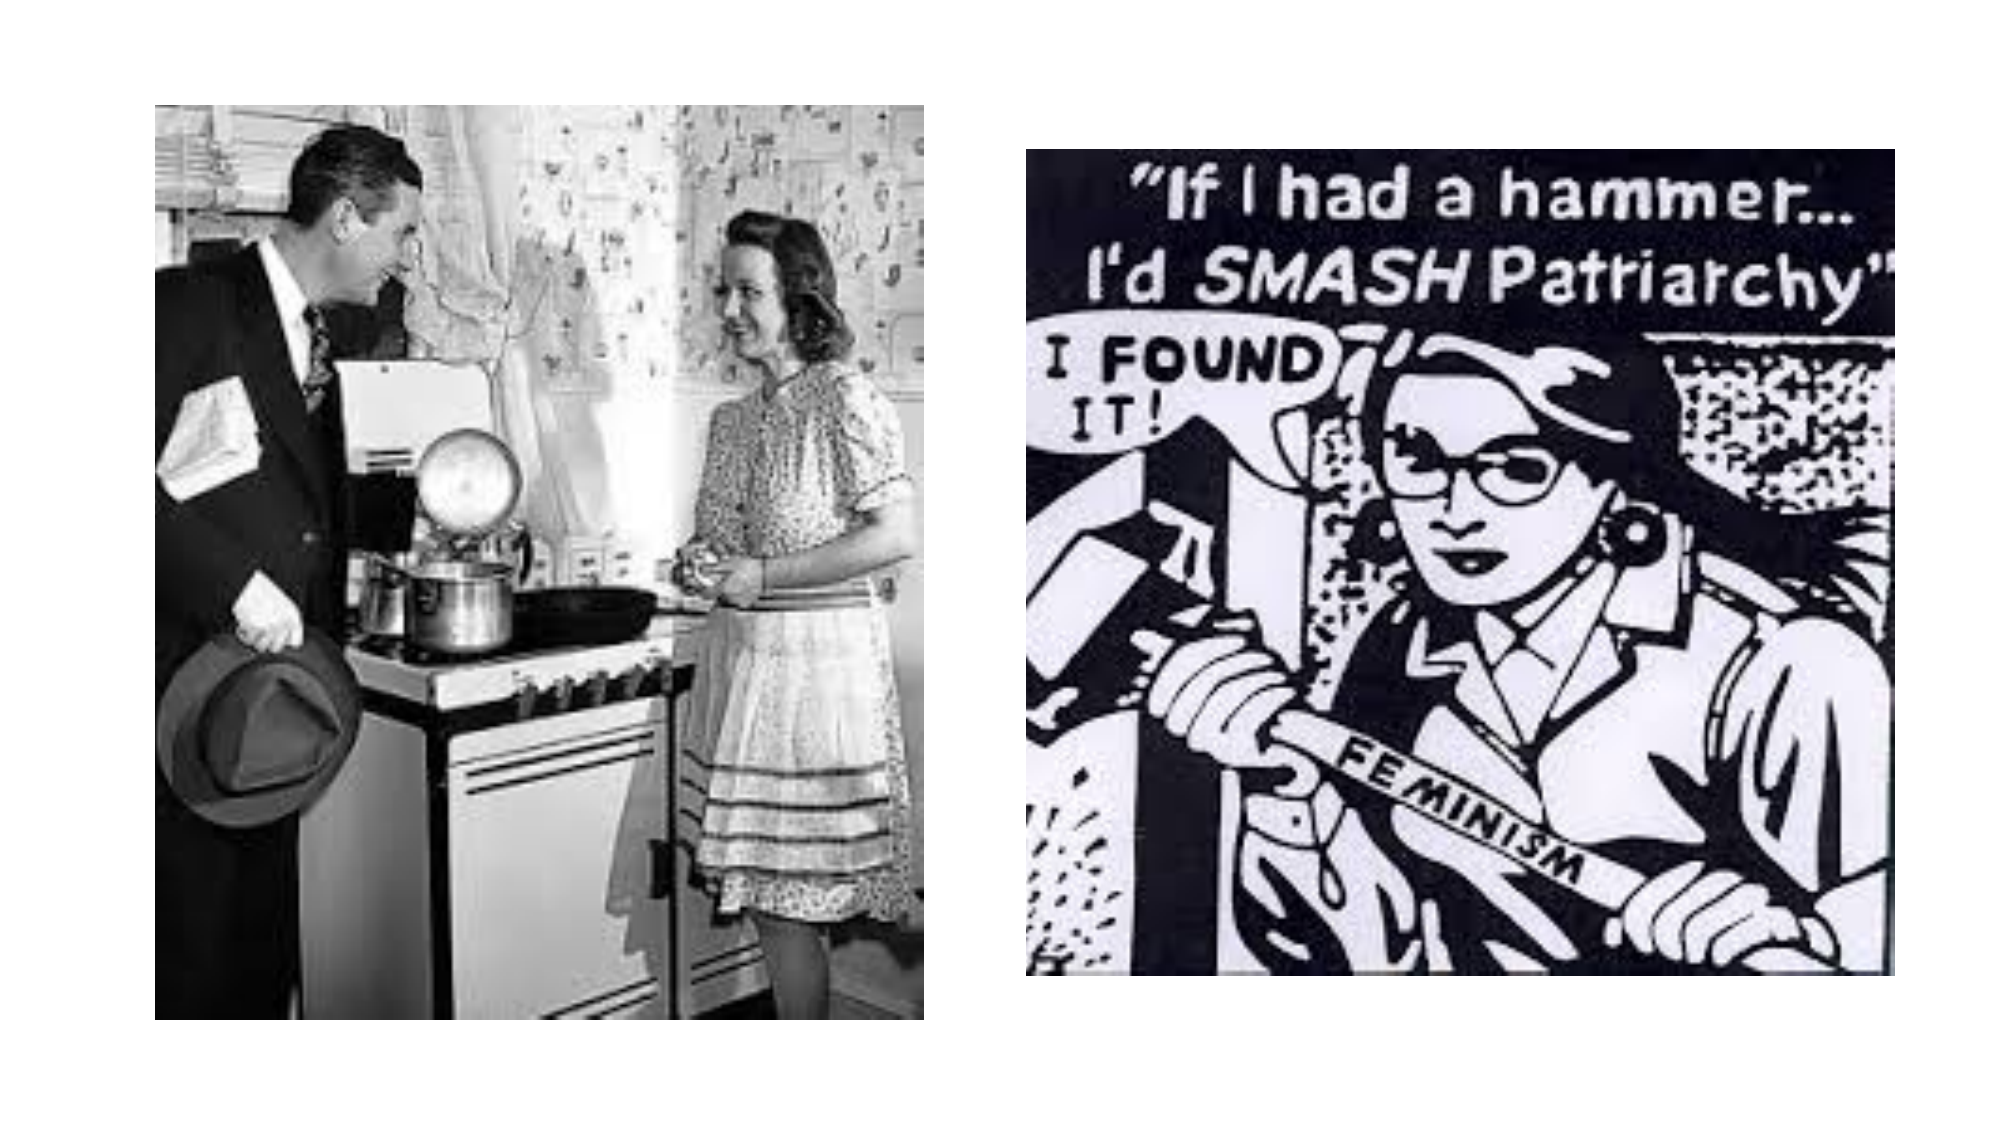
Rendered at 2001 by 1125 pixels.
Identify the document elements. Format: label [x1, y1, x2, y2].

picture [155, 105, 924, 1020]
picture [1026, 149, 1895, 976]
